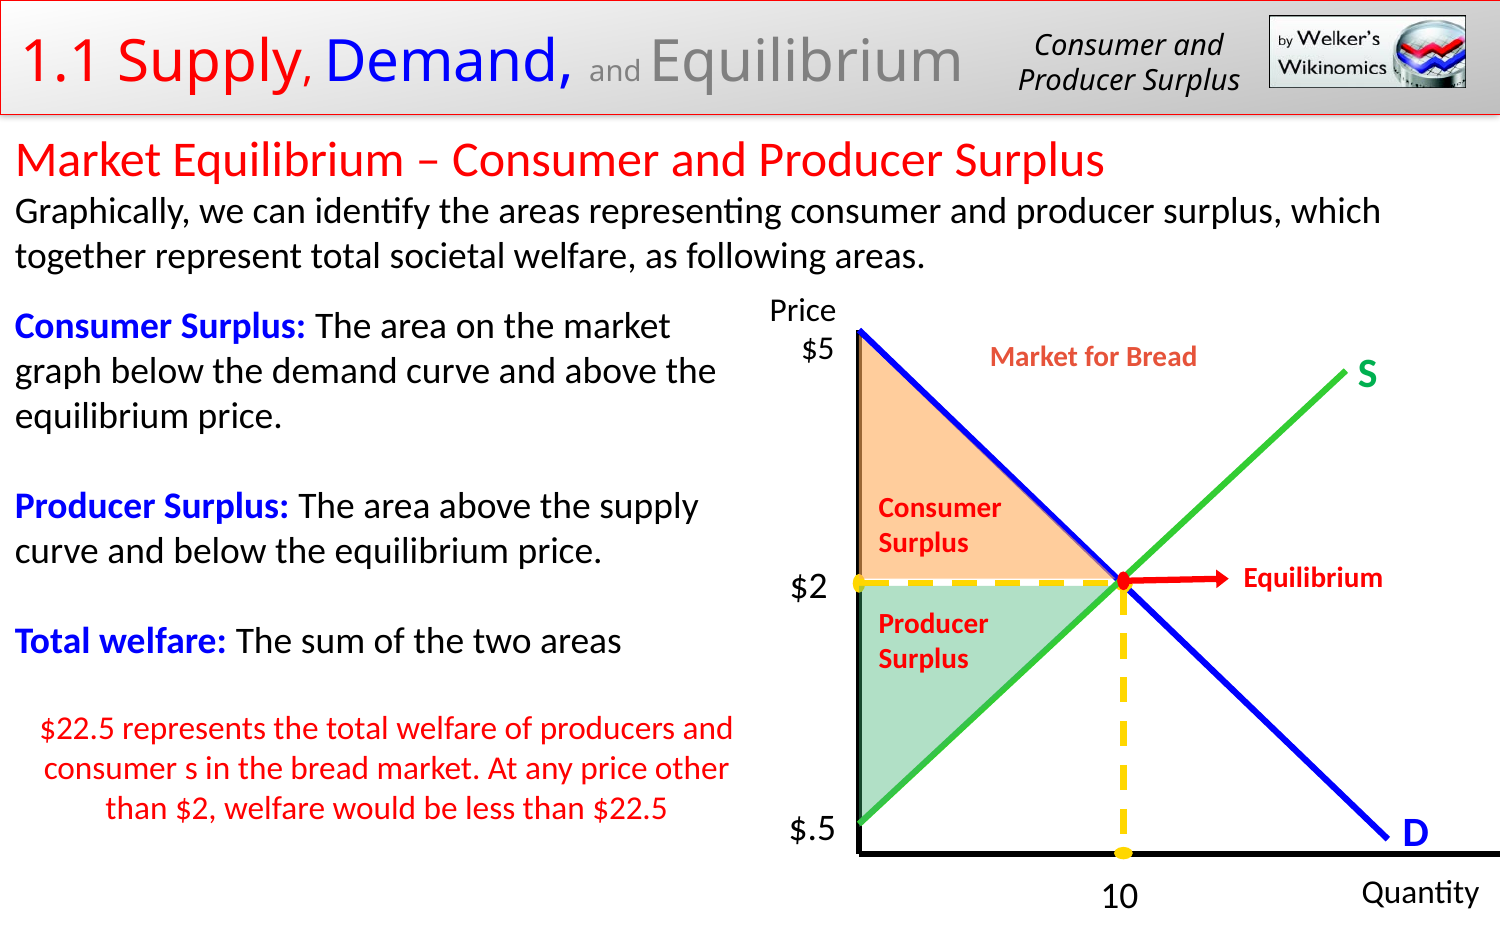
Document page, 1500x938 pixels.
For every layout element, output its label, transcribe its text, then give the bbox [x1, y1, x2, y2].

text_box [0, 0, 1500, 115]
text_box Market Equilibrium – Consumer and Producer Surplus Graphically, we can identify the areas representing consumer and producer surplus, which together represent total societal welfare, as following areas. [0, 123, 1466, 284]
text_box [733, 280, 1500, 925]
